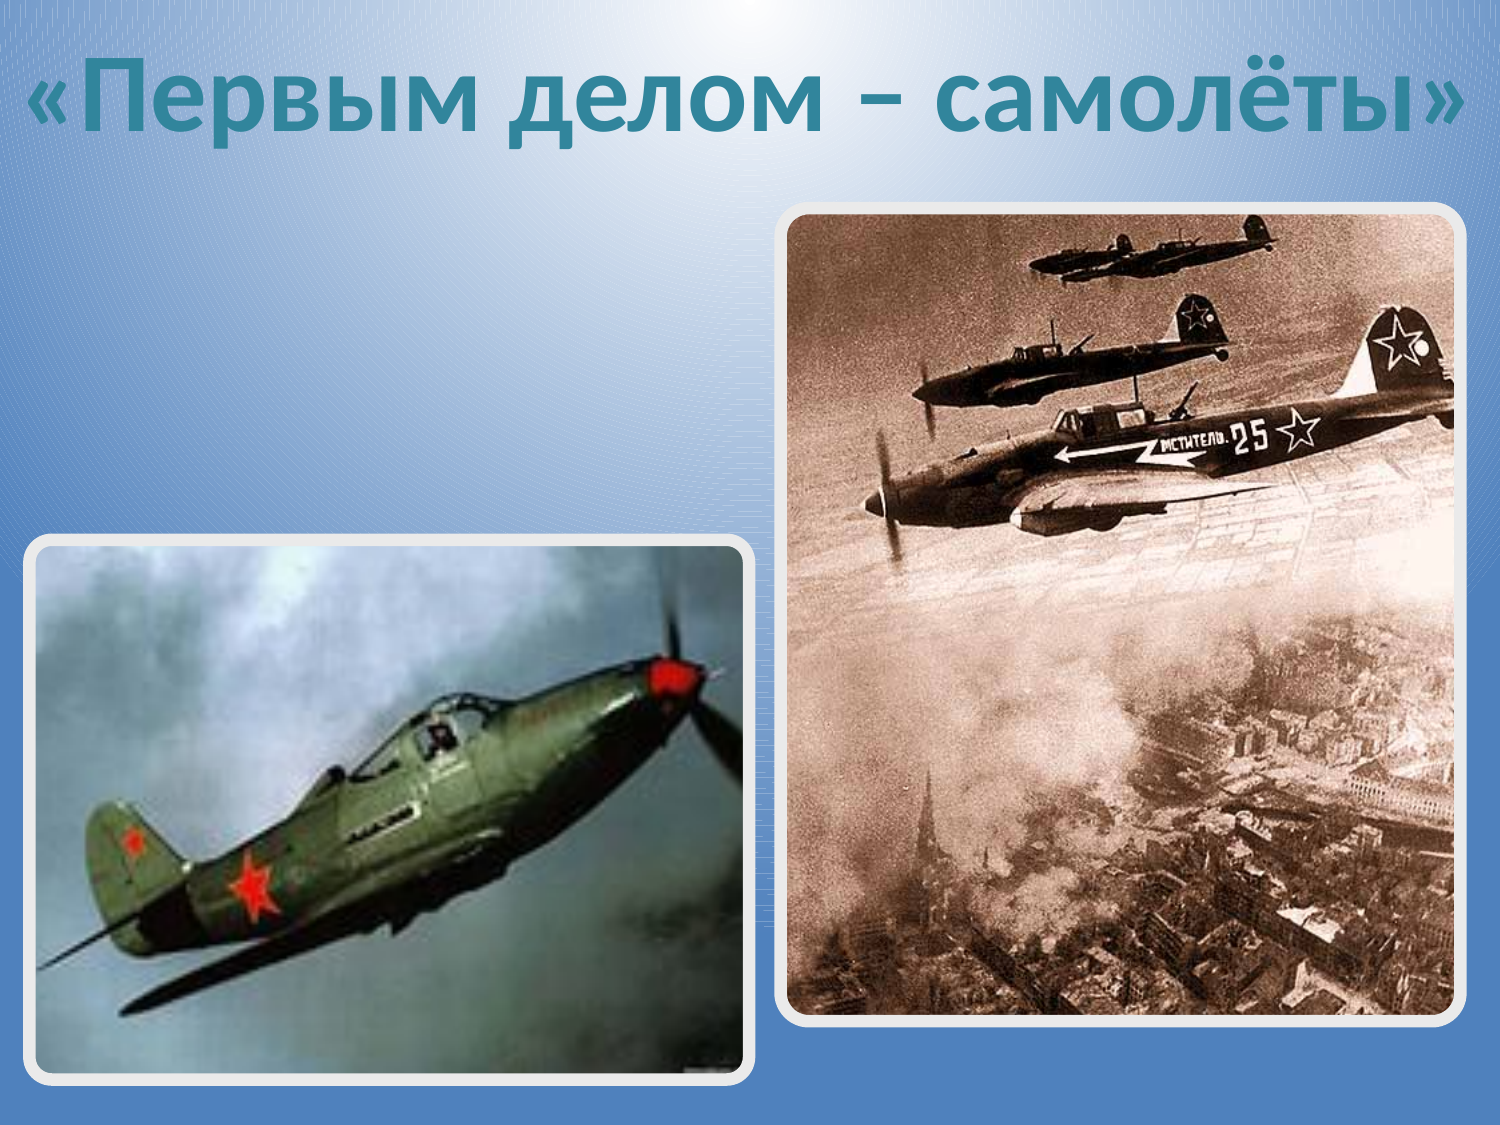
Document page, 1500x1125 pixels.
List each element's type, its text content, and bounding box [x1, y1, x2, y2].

text_box «Первым делом – самолёты» [4, 11, 1494, 162]
picture [29, 539, 750, 1080]
picture [780, 207, 1461, 1022]
